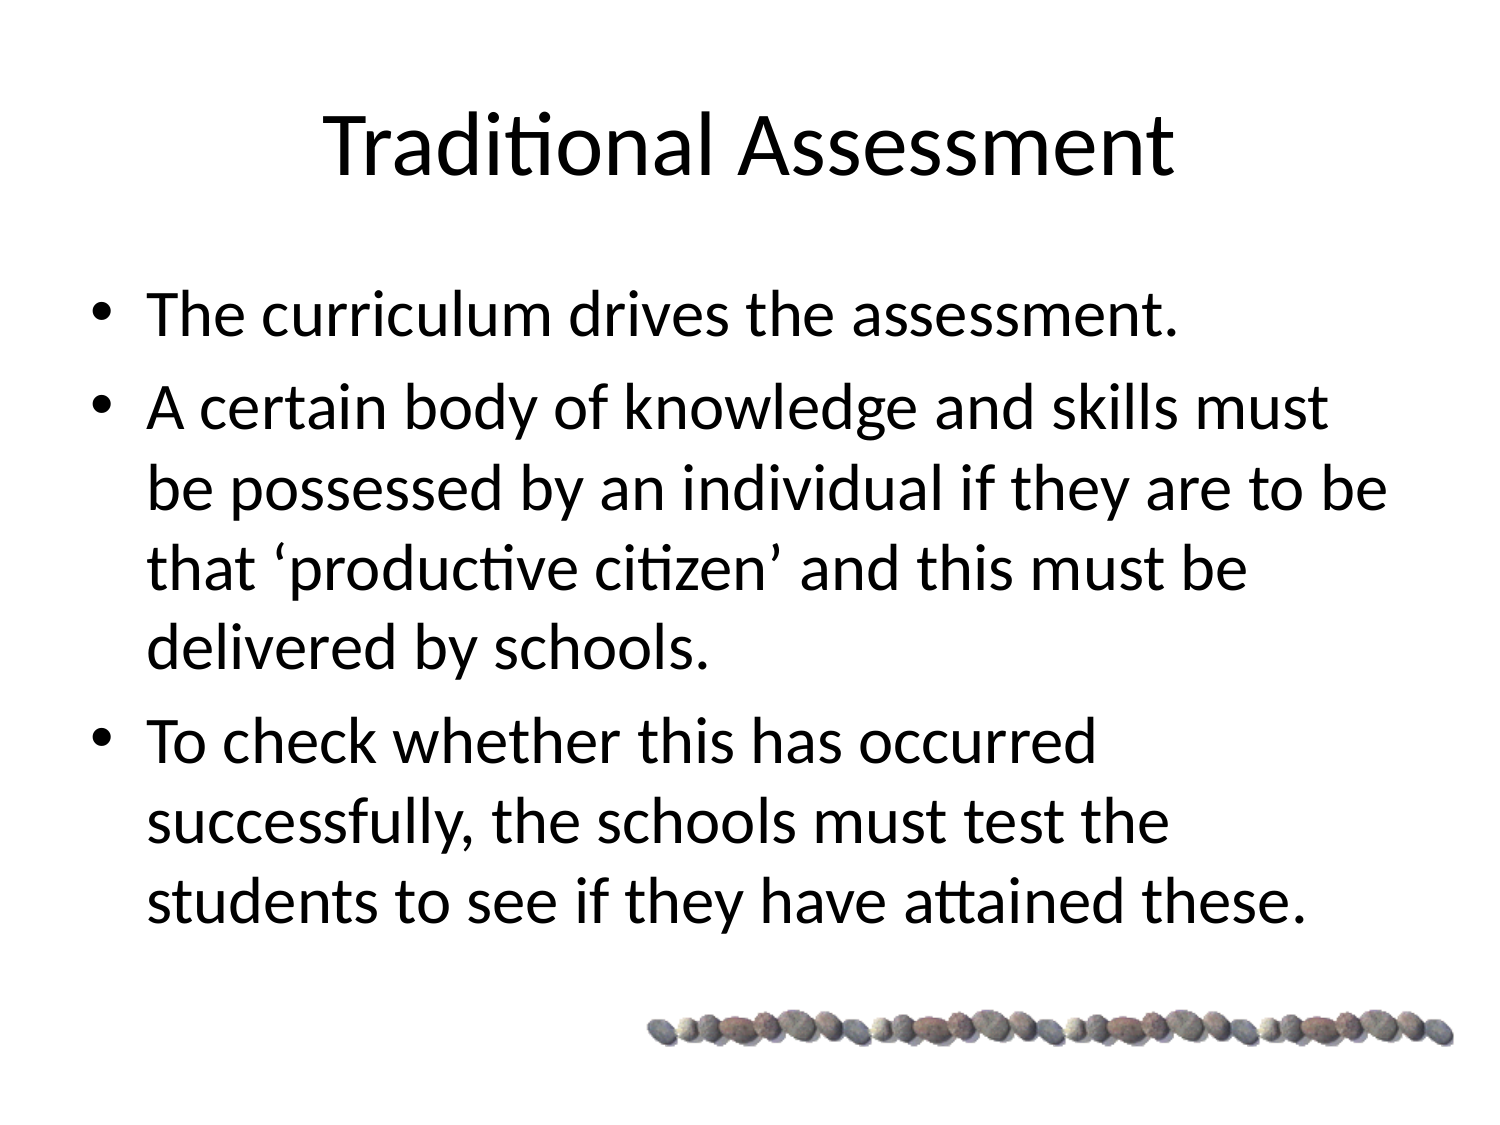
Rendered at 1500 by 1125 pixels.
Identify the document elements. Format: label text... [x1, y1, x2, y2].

list The curriculum drives the assessment. A certain body of knowledge and skills must be possessed by an individual if they are to be that ‘productive citizen’ and this must be delivered by schools. To check whether this has occurred successfully, the schools must test the students to see if they have attained these. [75, 262, 1425, 1005]
picture [639, 1005, 1466, 1054]
title Traditional Assessment [75, 45, 1425, 233]
